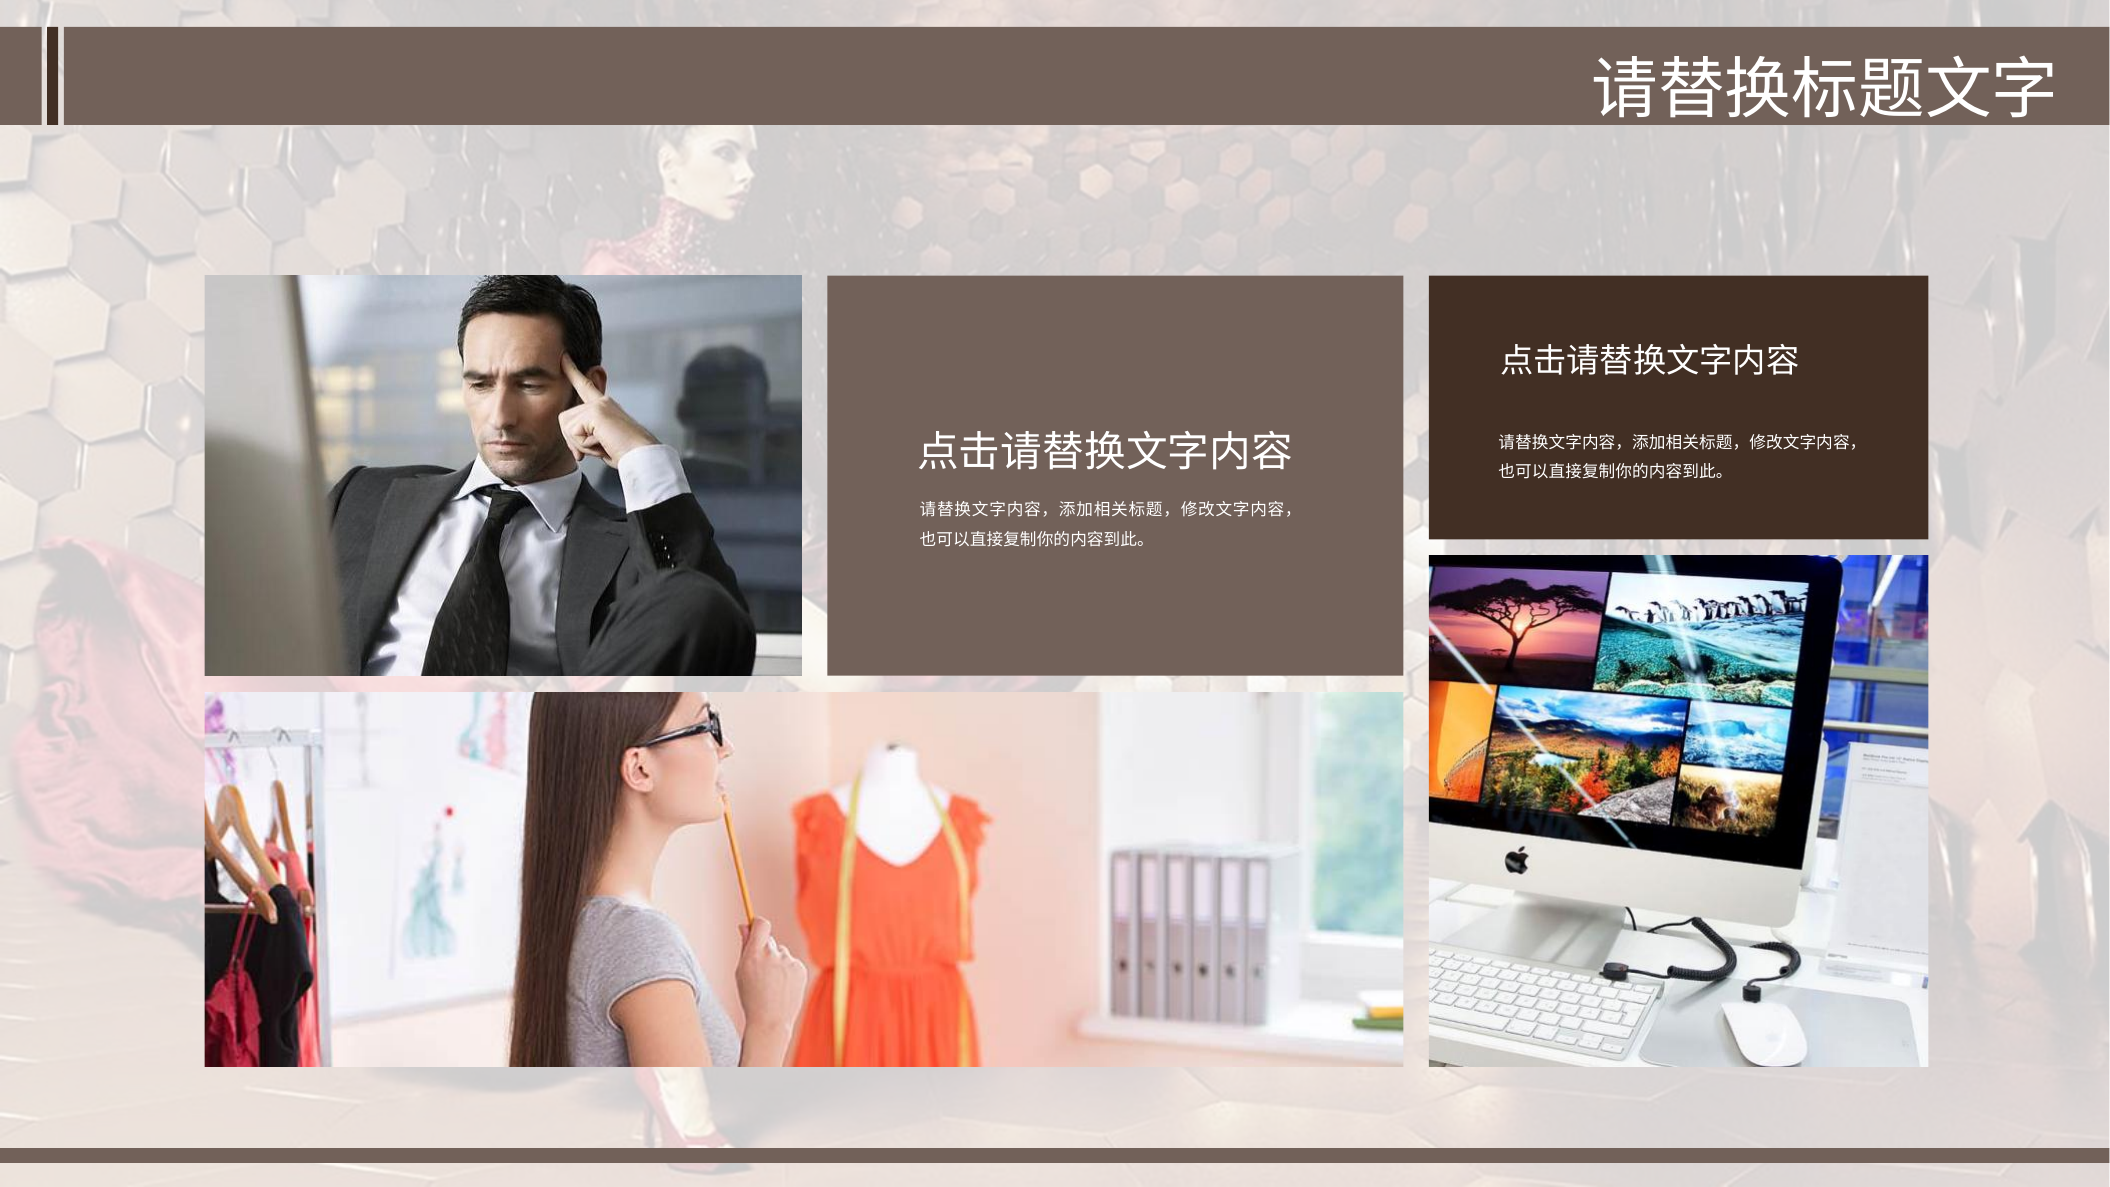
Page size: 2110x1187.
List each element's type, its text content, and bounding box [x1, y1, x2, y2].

text_box [0, 26, 43, 126]
text_box [46, 26, 59, 126]
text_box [204, 275, 1404, 1067]
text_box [1428, 275, 1929, 1067]
text_box 请替换标题文字 [1576, 37, 2074, 133]
text_box [0, 1147, 2110, 1164]
text_box [63, 26, 2110, 126]
